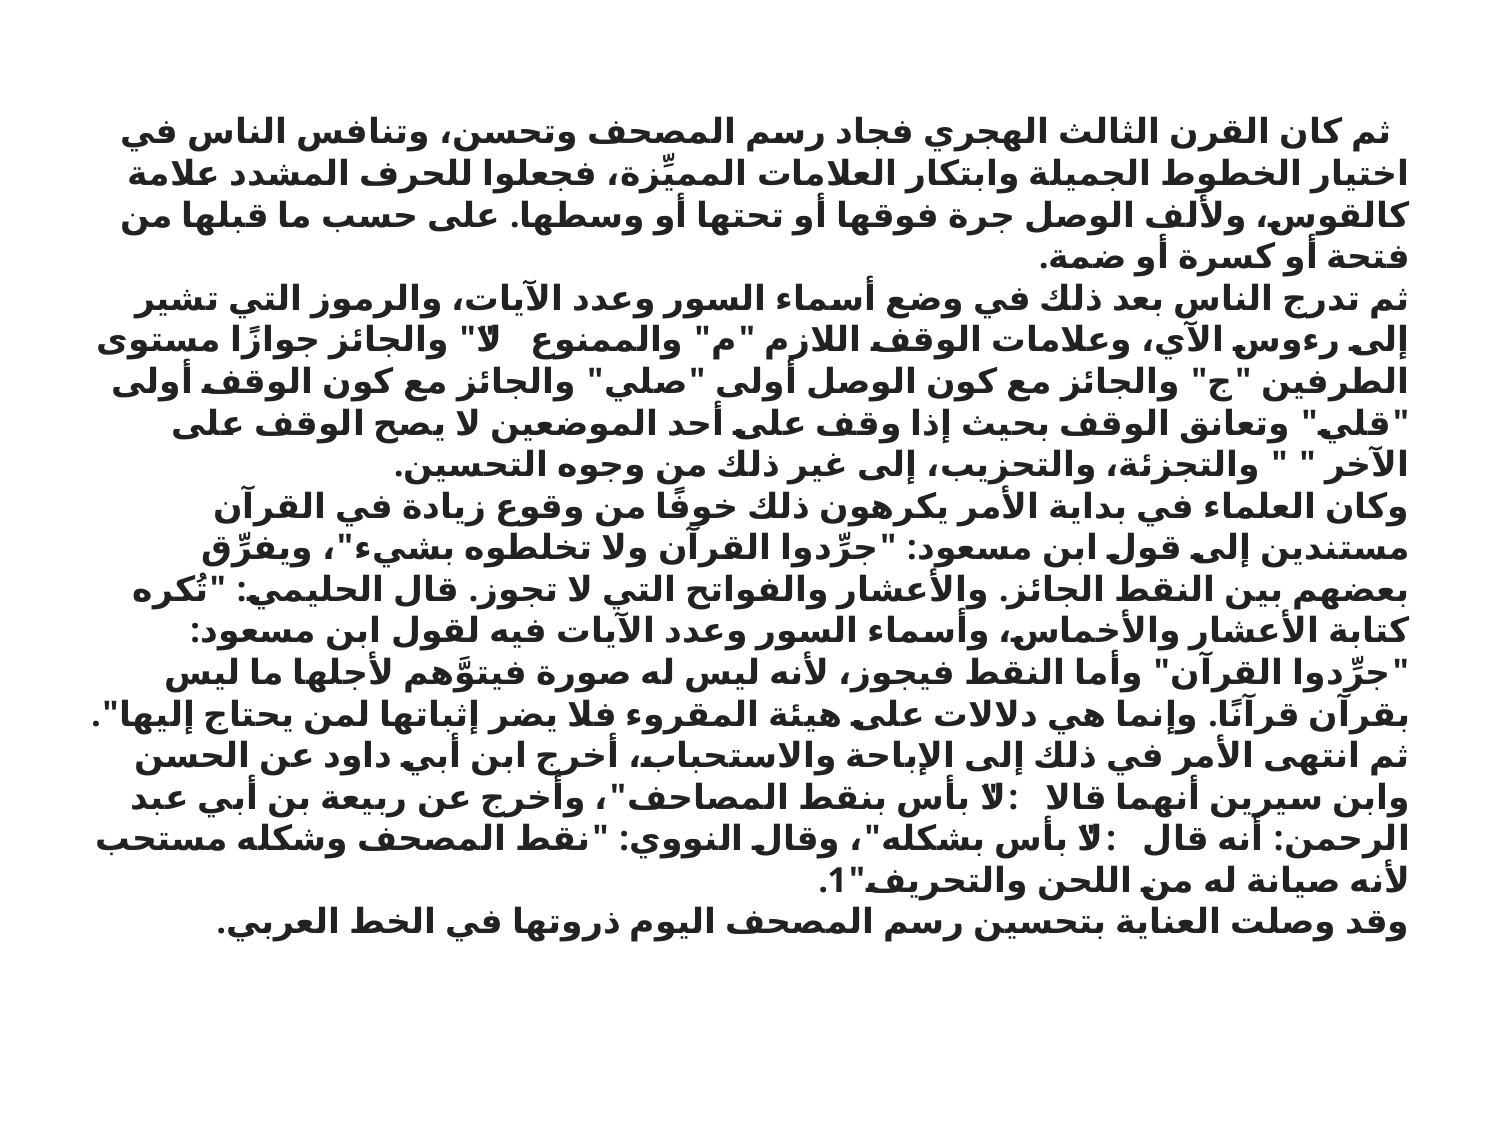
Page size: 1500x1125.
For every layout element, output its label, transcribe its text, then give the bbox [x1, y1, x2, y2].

list ثم كان القرن الثالث الهجري فجاد رسم المصحف وتحسن، وتنافس الناس في اختيار الخطوط الجميلة وابتكار العلامات المميِّزة، فجعلوا للحرف المشدد علامة كالقوس، ولألف الوصل جرة فوقها أو تحتها أو وسطها. على حسب ما قبلها من فتحة أو كسرة أو ضمة. ثم تدرج الناس بعد ذلك في وضع أسماء السور وعدد الآيات، والرموز التي تشير إلى رءوس الآي، وعلامات الوقف اللازم "م" والممنوع "لا" والجائز جوازًا مستوى الطرفين "ج" والجائز مع كون الوصل أولى "صلي" والجائز مع كون الوقف أولى "قلي" وتعانق الوقف بحيث إذا وقف على أحد الموضعين لا يصح الوقف على الآخر " " والتجزئة، والتحزيب، إلى غير ذلك من وجوه التحسين. وكان العلماء في بداية الأمر يكرهون ذلك خوفًا من وقوع زيادة في القرآن مستندين إلى قول ابن مسعود: "جرِّدوا القرآن ولا تخلطوه بشيء"، ويفرِّق بعضهم بين النقط الجائز. والأعشار والفواتح التي لا تجوز. قال الحليمي: "تُكره كتابة الأعشار والأخماس، وأسماء السور وعدد الآيات فيه لقول ابن مسعود: "جرِّدوا القرآن" وأما النقط فيجوز، لأنه ليس له صورة فيتوَّهم لأجلها ما ليس بقرآن قرآنًا. وإنما هي دلالات على هيئة المقروء فلا يضر إثباتها لمن يحتاج إليها". ثم انتهى الأمر في ذلك إلى الإباحة والاستحباب، أخرج ابن أبي داود عن الحسن وابن سيرين أنهما قالا: "لا بأس بنقط المصاحف"، وأخرج عن ربيعة بن أبي عبد الرحمن: أنه قال: "لا بأس بشكله"، وقال النووي: "نقط المصحف وشكله مستحب لأنه صيانة له من اللحن والتحريف"1. وقد وصلت العناية بتحسين رسم المصحف اليوم ذروتها في الخط العربي. [75, 101, 1425, 1005]
